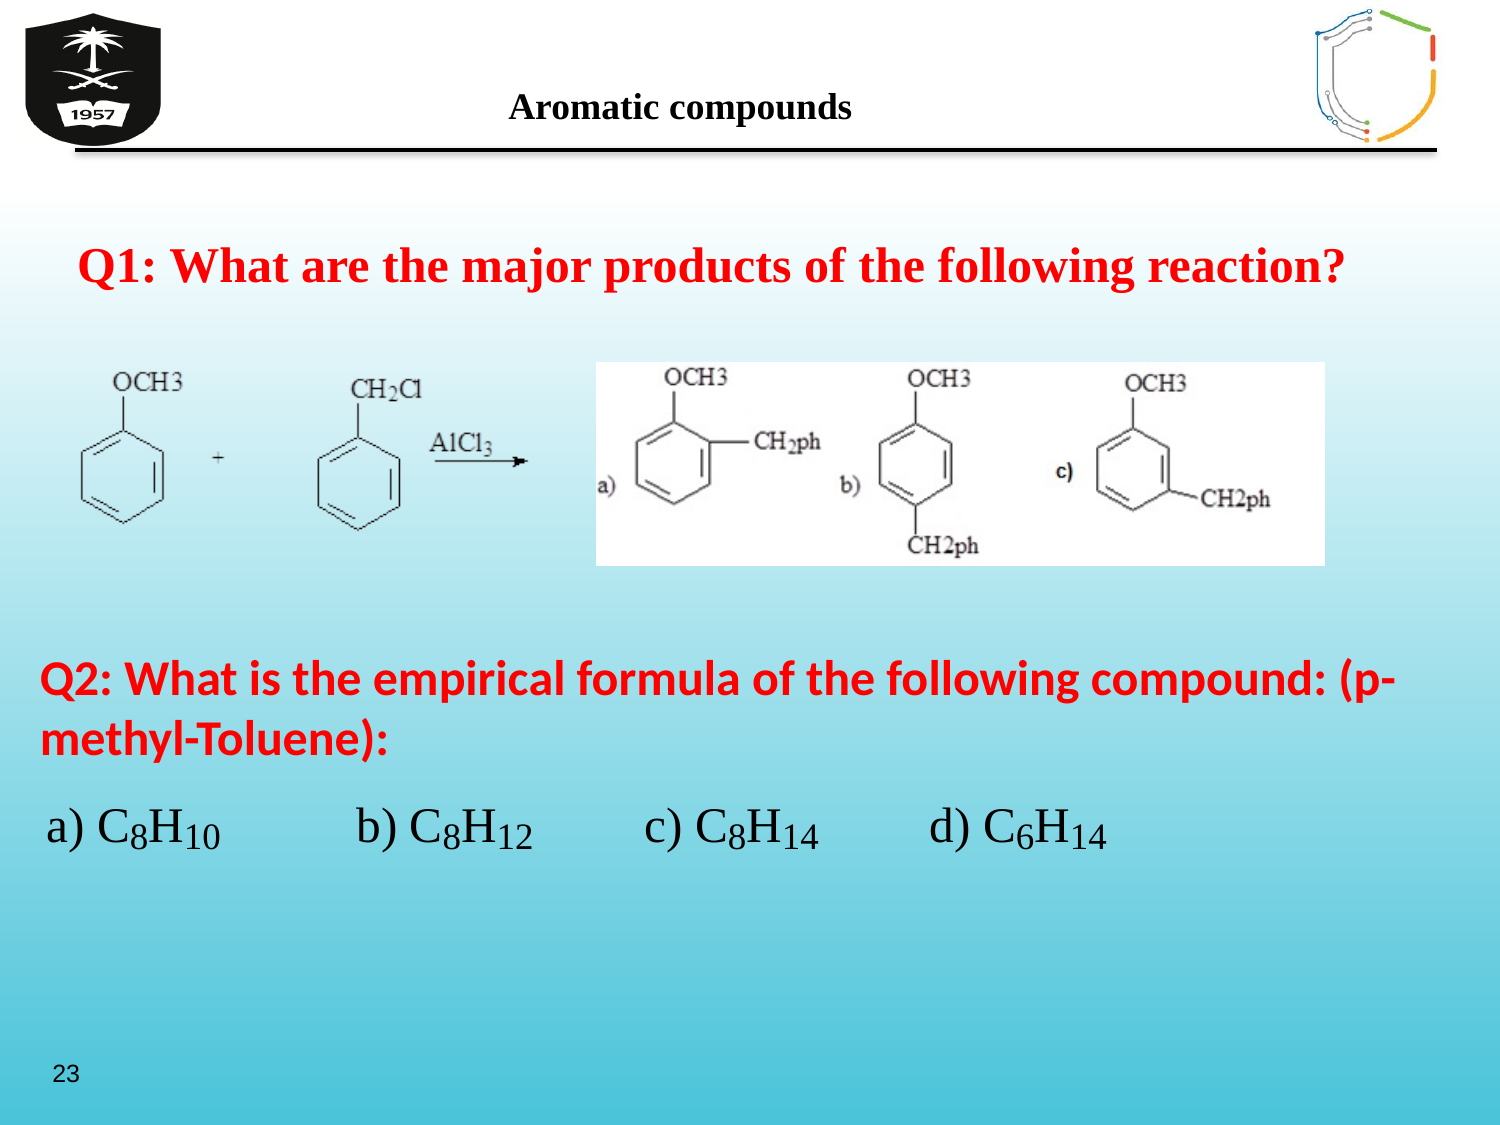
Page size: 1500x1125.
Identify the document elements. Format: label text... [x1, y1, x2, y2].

picture [1287, 0, 1463, 165]
text_box Aromatic compounds [493, 74, 868, 135]
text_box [43, 794, 1232, 863]
text_box Q1: What are the major products of the following reaction? [62, 224, 1475, 300]
text_box 23 [37, 1050, 96, 1095]
picture [24, 12, 163, 151]
picture [596, 362, 1326, 566]
picture [71, 362, 537, 541]
text_box Q2: What is the empirical formula of the following compound: (p-methyl-Toluene): [24, 638, 1500, 773]
